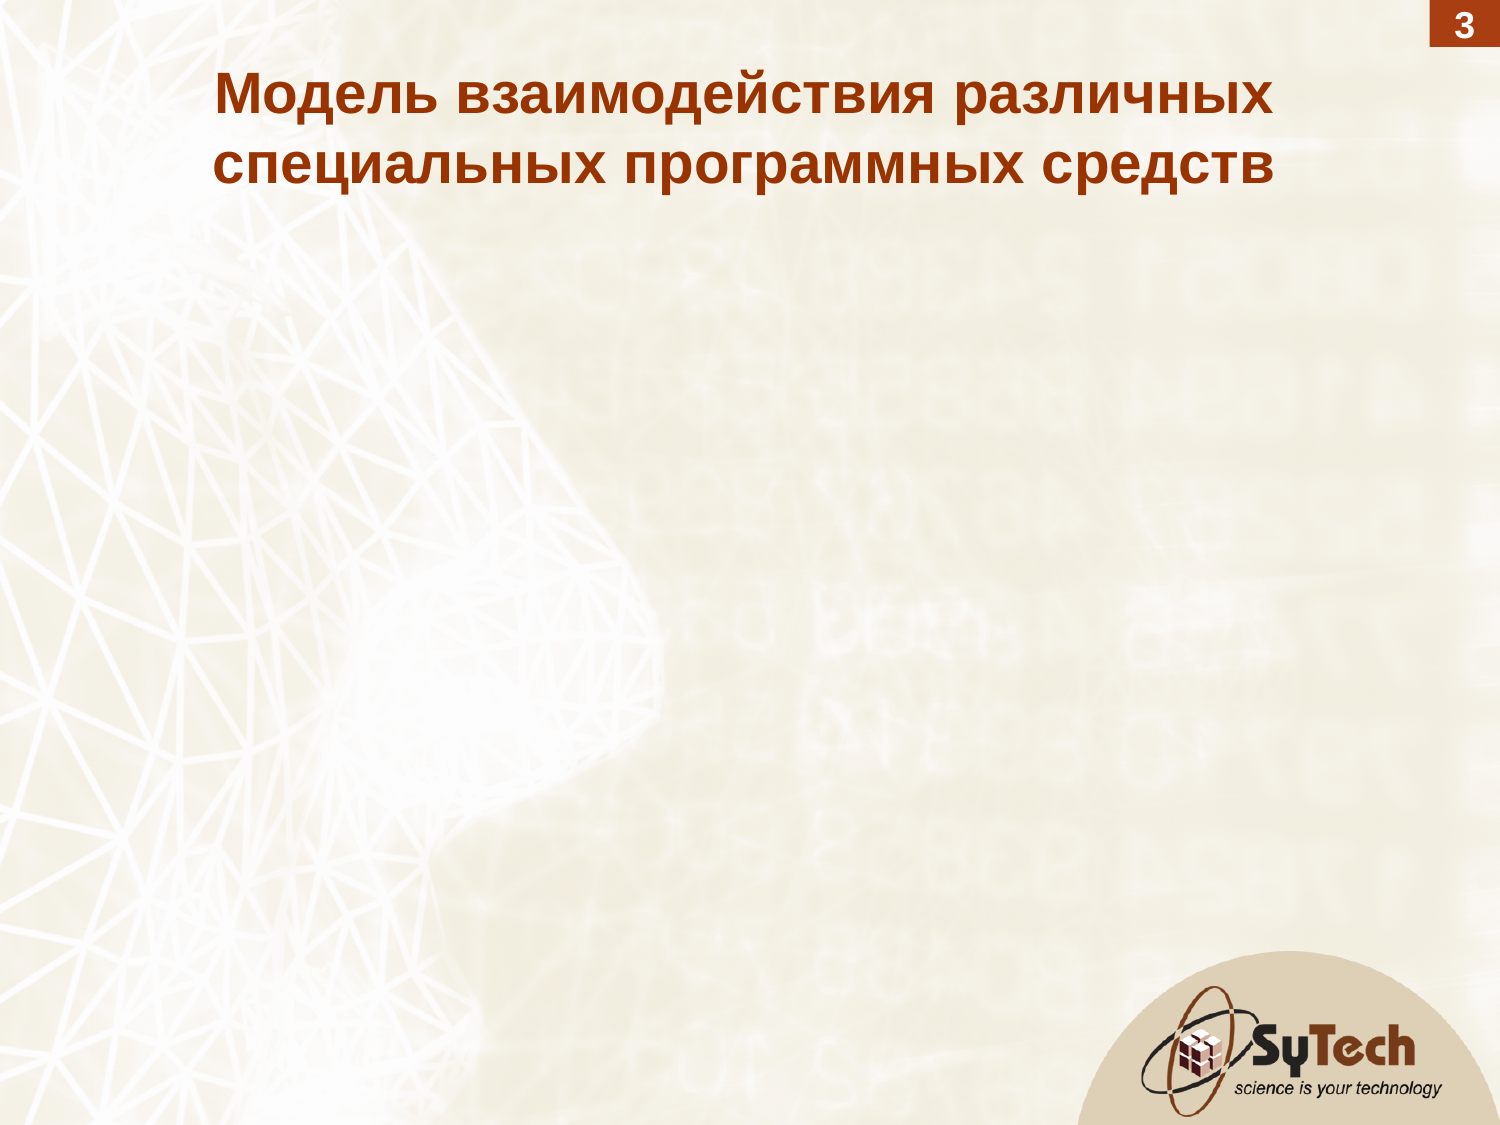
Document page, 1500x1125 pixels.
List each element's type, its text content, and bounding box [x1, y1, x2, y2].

picture [0, 0, 1500, 1125]
text_box 3 [1429, 0, 1500, 47]
text_box Модель взаимодействия различных специальных программных средств [29, 30, 1460, 220]
